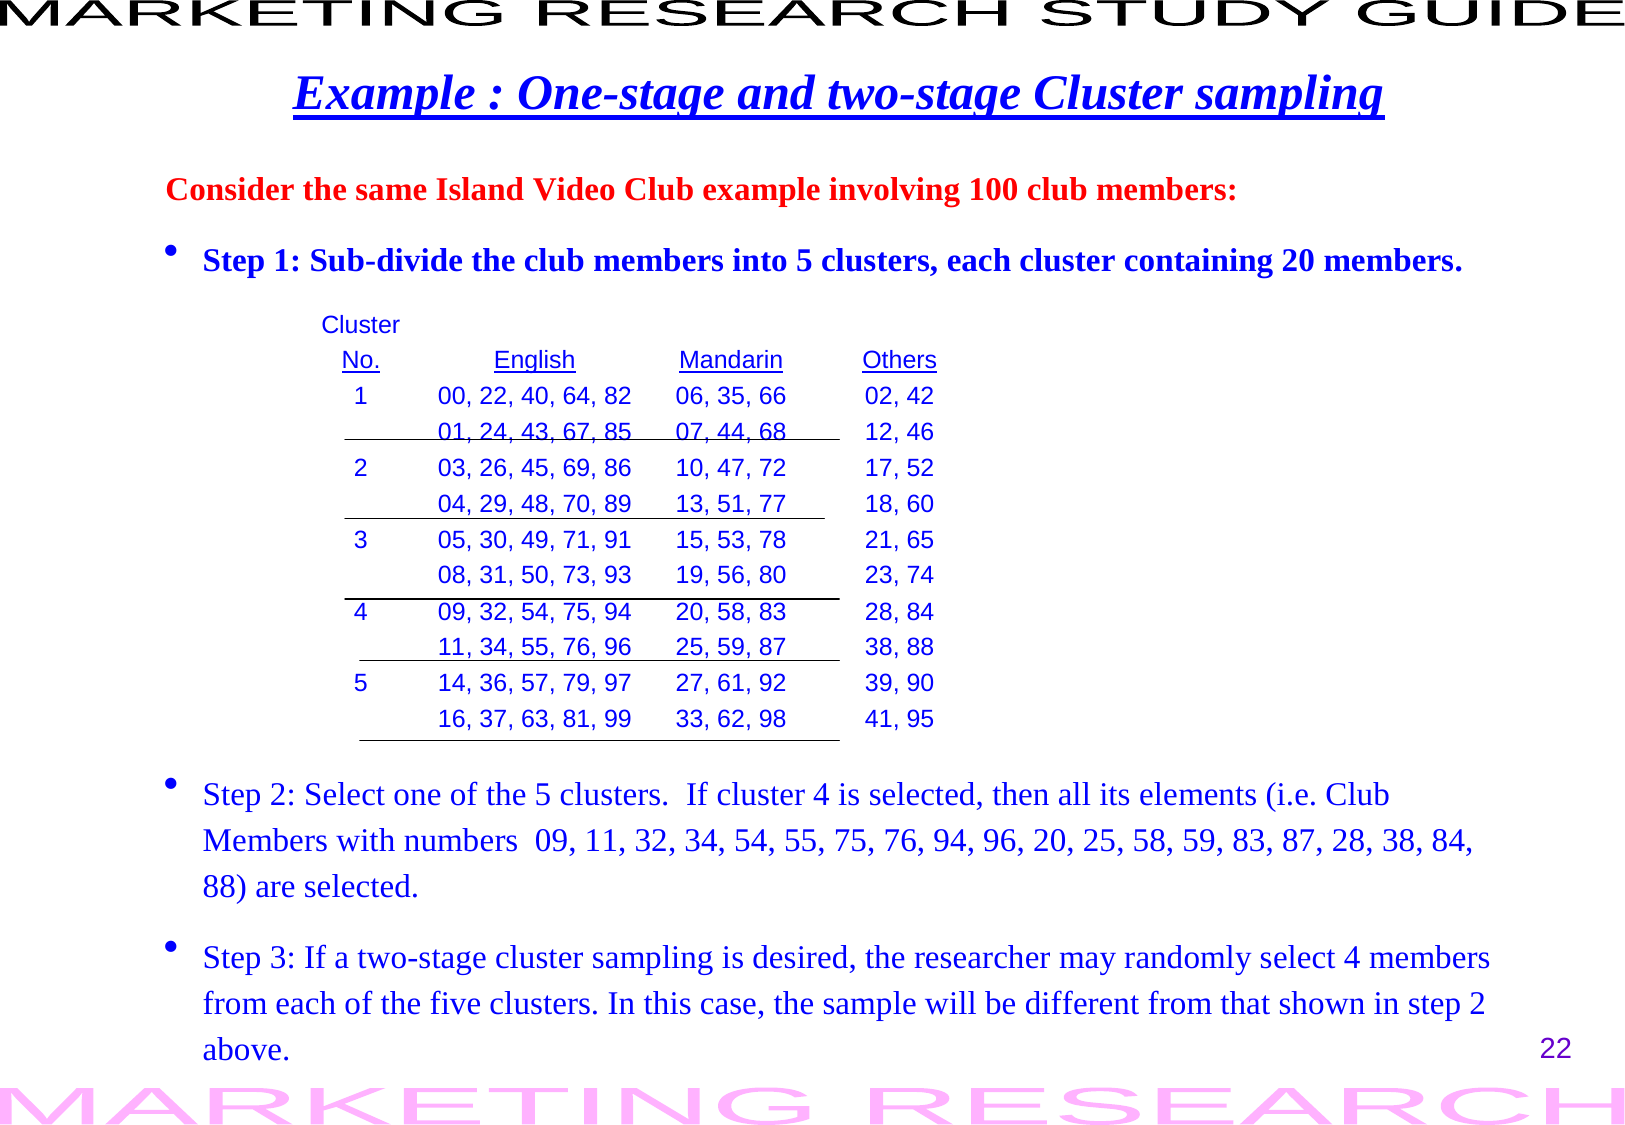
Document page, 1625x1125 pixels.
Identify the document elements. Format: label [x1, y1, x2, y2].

text_box [153, 63, 1526, 1077]
